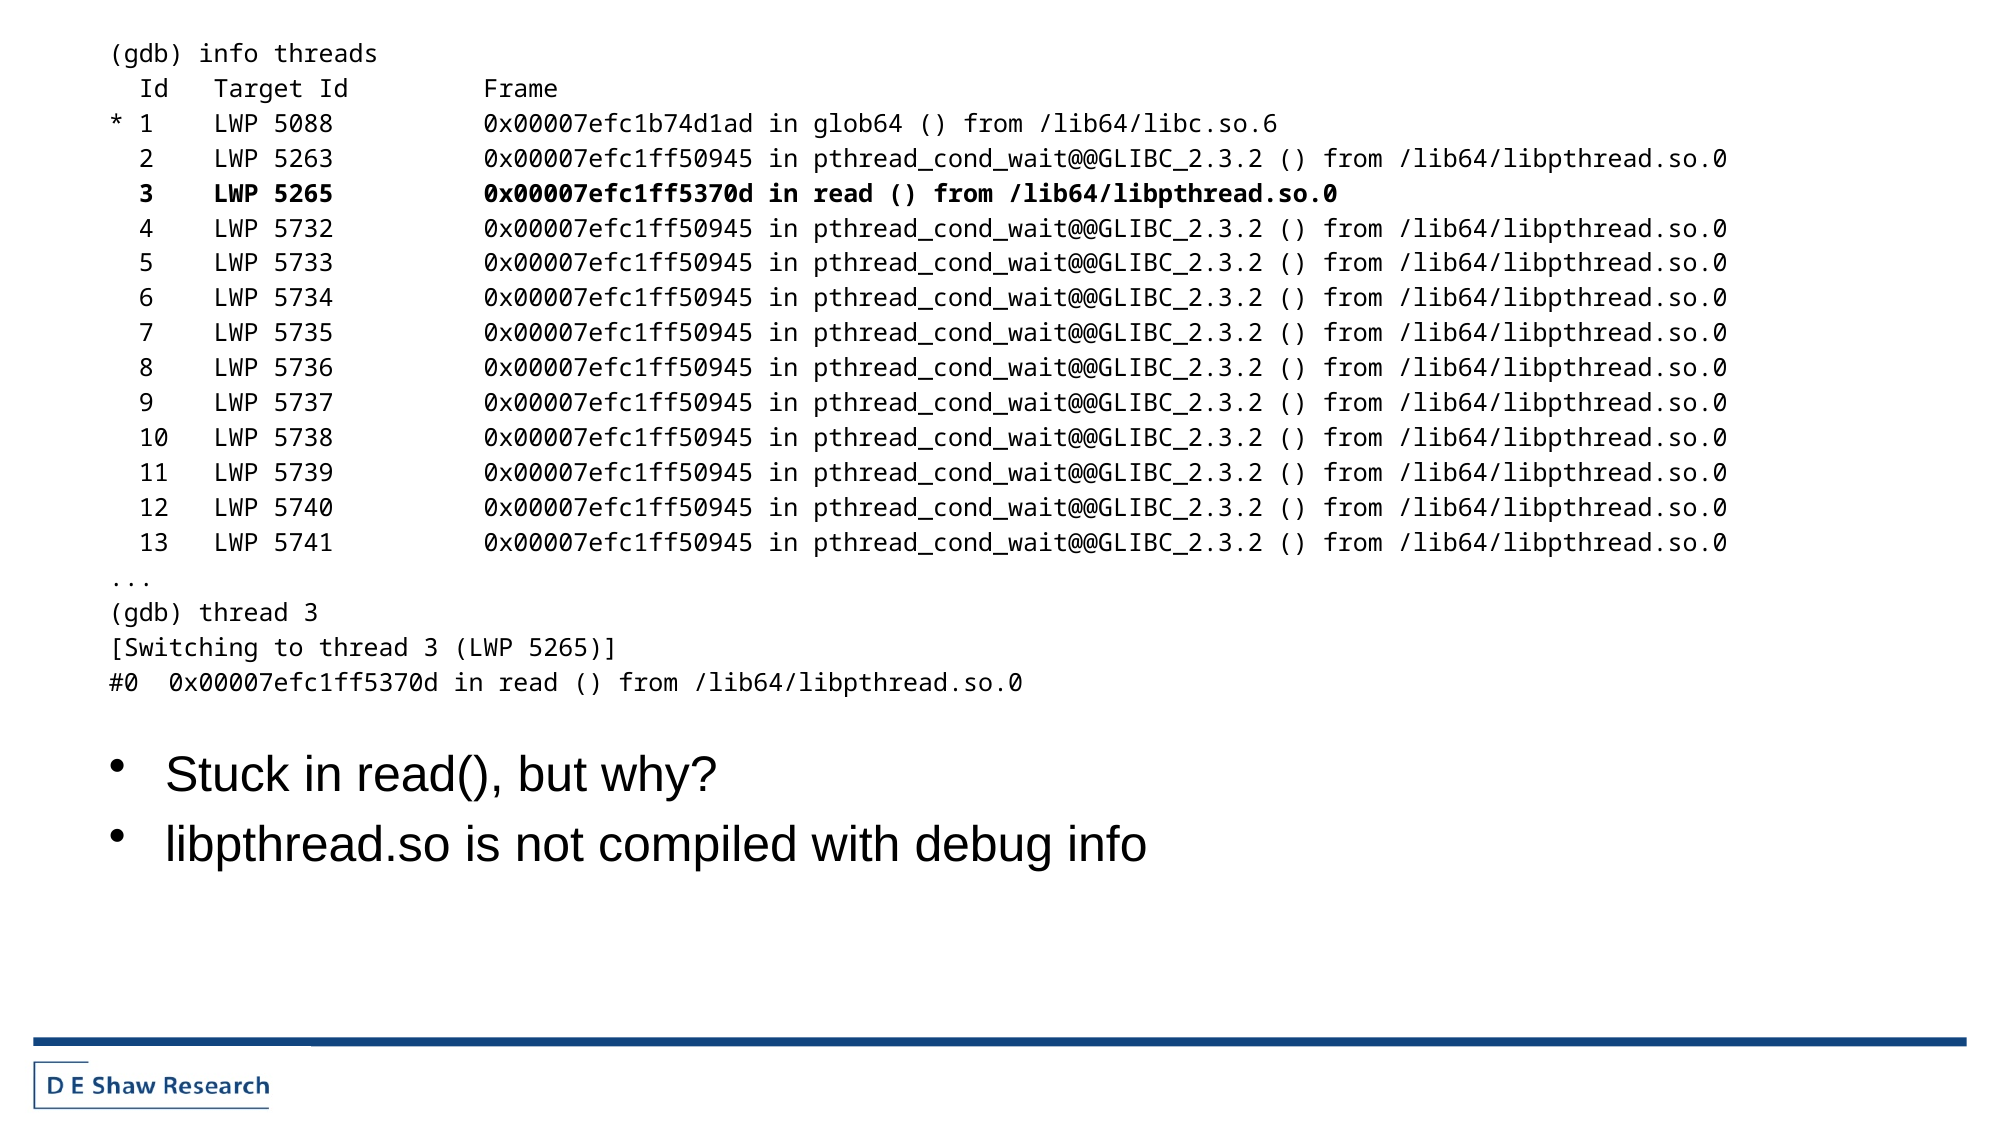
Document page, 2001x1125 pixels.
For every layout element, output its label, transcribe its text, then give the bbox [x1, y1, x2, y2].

list (gdb) info threads Id Target Id Frame * 1 LWP 5088 0x00007efc1b74d1ad in glob64 () from /lib64/libc.so.6 2 LWP 5263 0x00007efc1ff50945 in pthread_cond_wait@@GLIBC_2.3.2 () from /lib64/libpthread.so.0 3 LWP 5265 0x00007efc1ff5370d in read () from /lib64/libpthread.so.0 4 LWP 5732 0x00007efc1ff50945 in pthread_cond_wait@@GLIBC_2.3.2 () from /lib64/libpthread.so.0 5 LWP 5733 0x00007efc1ff50945 in pthread_cond_wait@@GLIBC_2.3.2 () from /lib64/libpthread.so.0 6 LWP 5734 0x00007efc1ff50945 in pthread_cond_wait@@GLIBC_2.3.2 () from /lib64/libpthread.so.0 7 LWP 5735 0x00007efc1ff50945 in pthread_cond_wait@@GLIBC_2.3.2 () from /lib64/libpthread.so.0 8 LWP 5736 0x00007efc1ff50945 in pthread_cond_wait@@GLIBC_2.3.2 () from /lib64/libpthread.so.0 9 LWP 5737 0x00007efc1ff50945 in pthread_cond_wait@@GLIBC_2.3.2 () from /lib64/libpthread.so.0 10 LWP 5738 0x00007efc1ff50945 in pthread_cond_wait@@GLIBC_2.3.2 () from /lib64/libpthread.so.0 11 LWP 5739 0x00007efc1ff50945 in pthread_cond_wait@@GLIBC_2.3.2 () from /lib64/libpthread.so.0 12 LWP 5740 0x00007efc1ff50945 in pthread_cond_wait@@GLIBC_2.3.2 () from /lib64/libpthread.so.0 13 LWP 5741 0x00007efc1ff50945 in pthread_cond_wait@@GLIBC_2.3.2 () from /lib64/libpthread.so.0 ... (gdb) thread 3 [Switching to thread 3 (LWP 5265)] #0 0x00007efc1ff5370d in read () from /lib64/libpthread.so.0 Stuck in read(), but why? libpthread.so is not compiled with debug info [93, 29, 1894, 963]
picture [10, 1046, 311, 1123]
